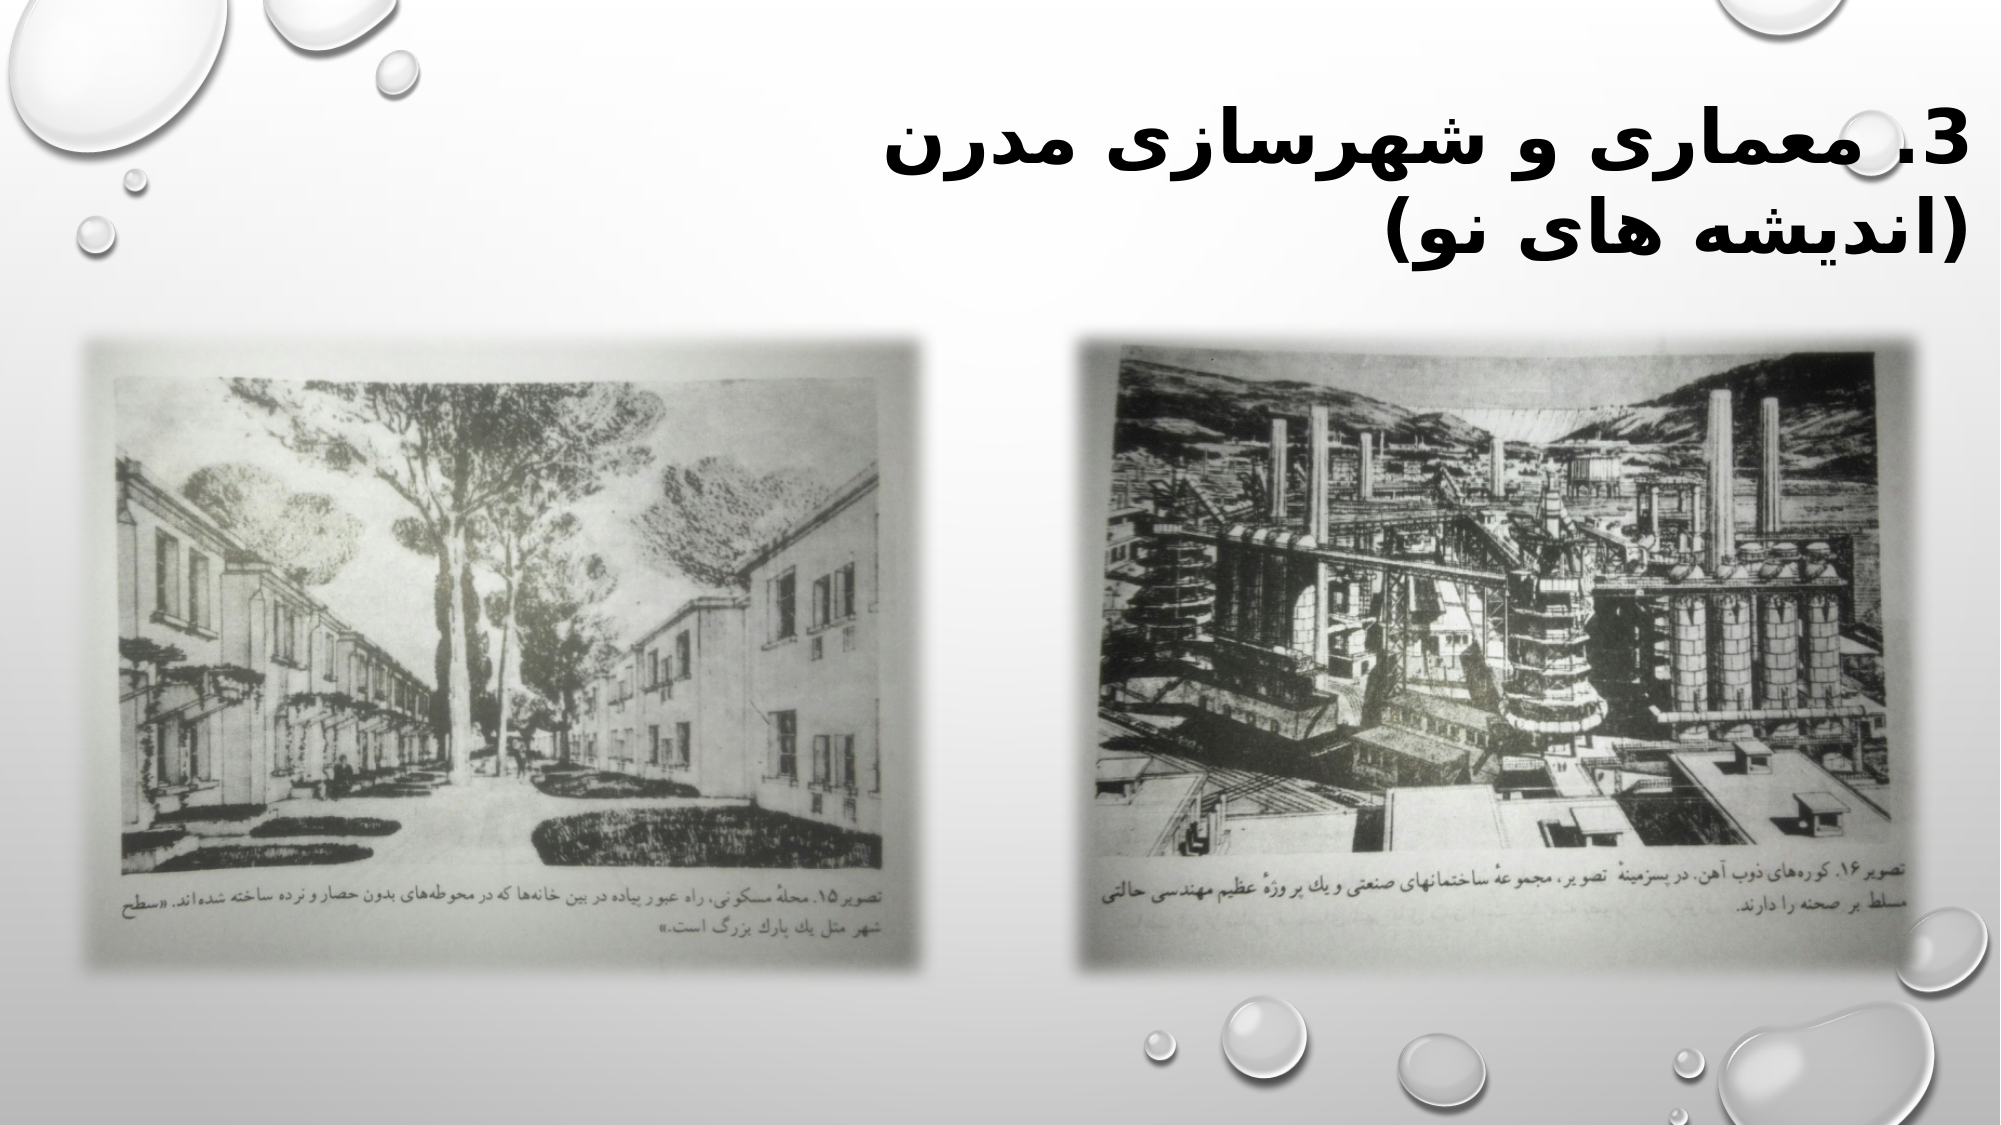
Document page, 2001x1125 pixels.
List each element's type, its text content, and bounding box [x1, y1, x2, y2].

text_box 3. معماری و شهرسازی مدرن (اندیشه های نو) [717, 80, 1989, 276]
picture [0, 0, 2000, 1125]
